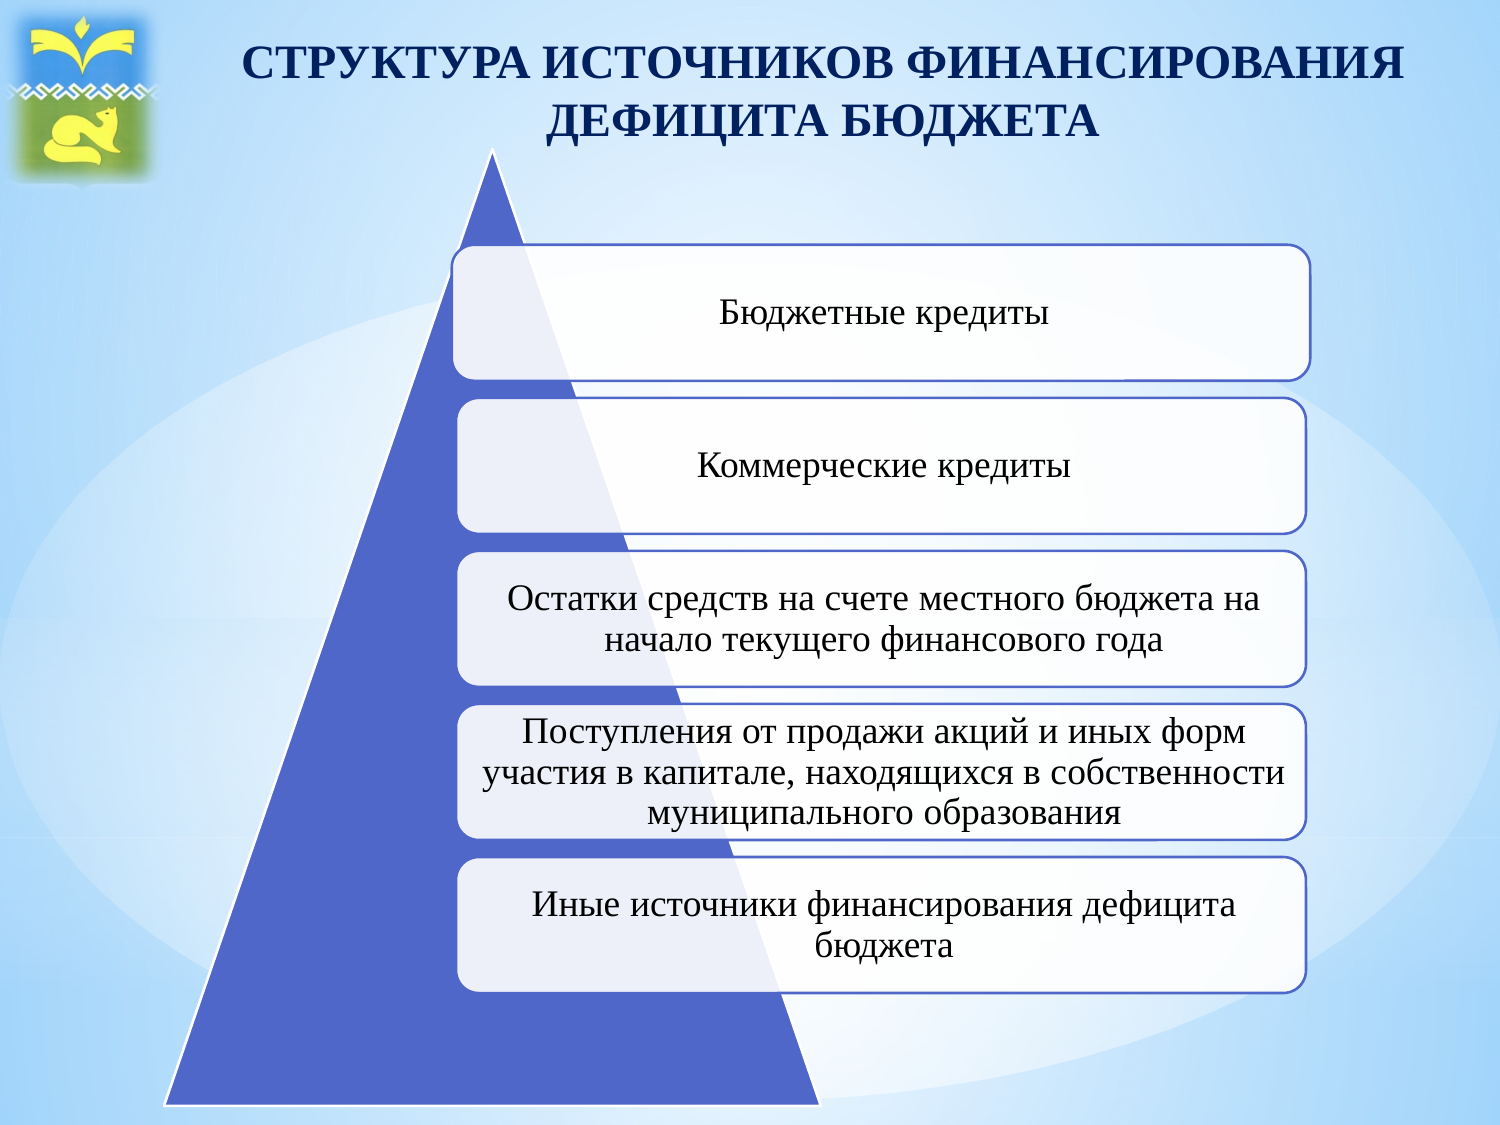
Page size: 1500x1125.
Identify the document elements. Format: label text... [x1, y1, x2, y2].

title СТРУКТУРА ИСТОЧНИКОВ ФИНАНСИРОВАНИЯ ДЕФИЦИТА БЮДЖЕТА [169, 23, 1500, 161]
picture [0, 0, 165, 194]
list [163, 148, 1389, 1107]
